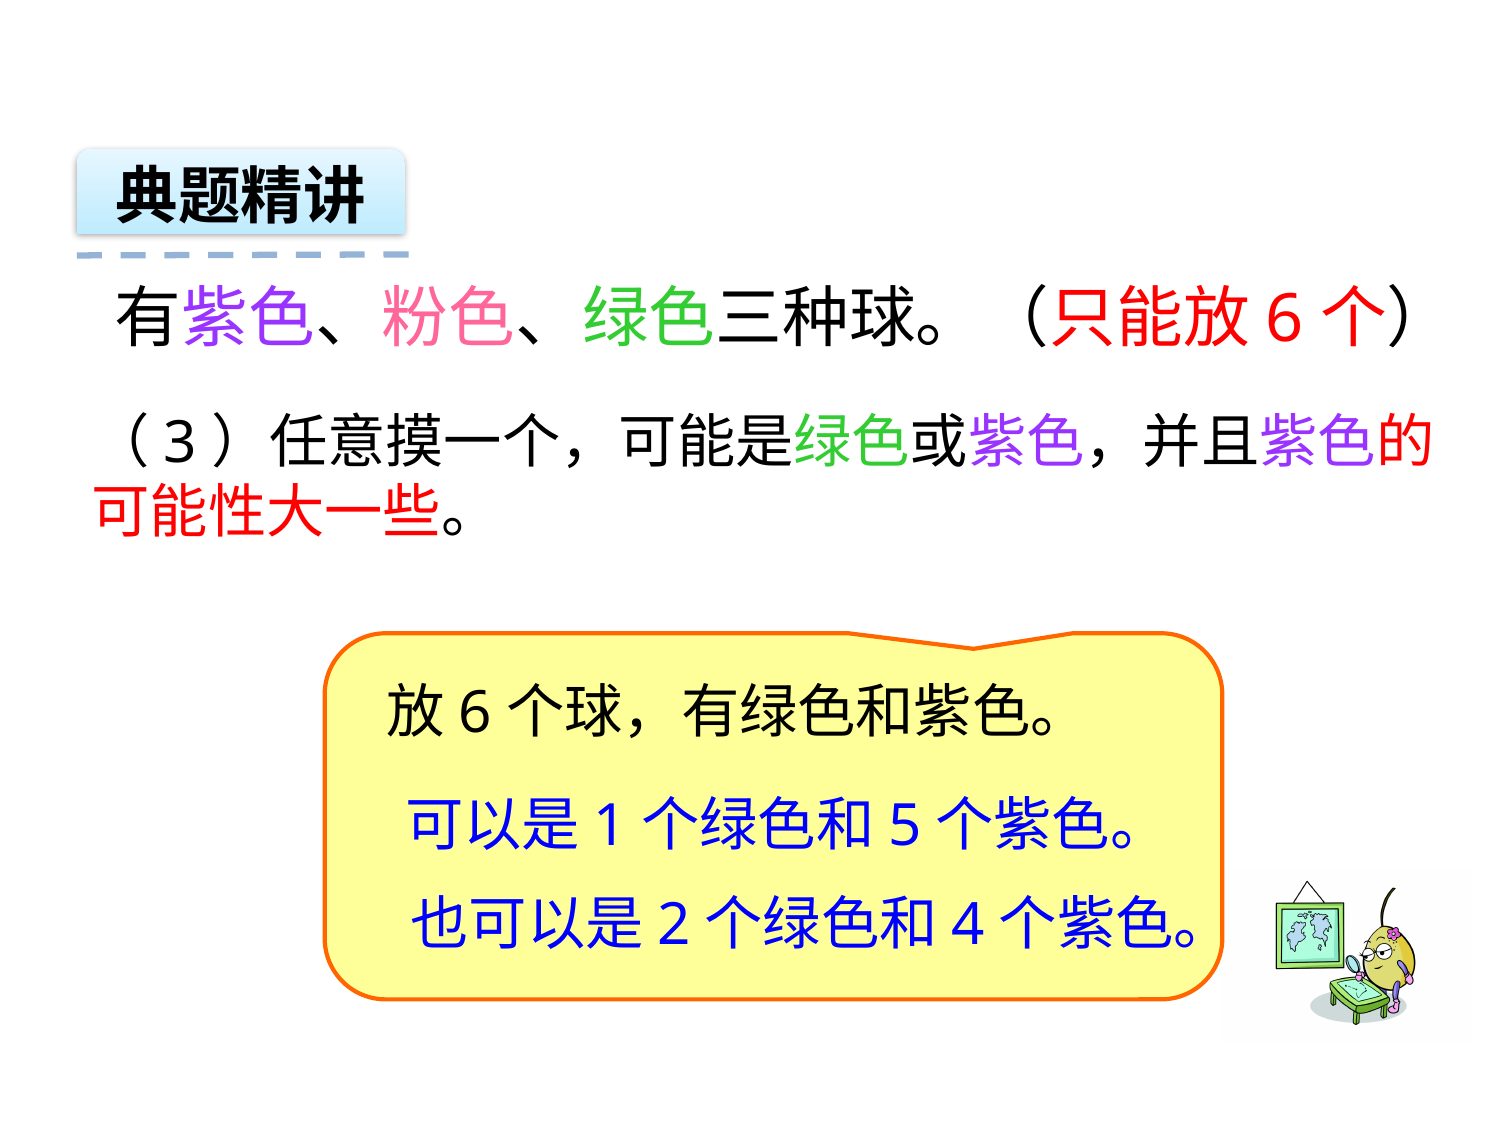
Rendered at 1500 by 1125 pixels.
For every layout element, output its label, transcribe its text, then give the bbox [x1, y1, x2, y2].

text_box [324, 633, 1223, 1000]
picture [1222, 869, 1471, 1044]
text_box （3）任意摸一个，可能是绿色或紫色，并且紫色的可能性大一些。 [76, 397, 1462, 552]
text_box 放6个球，有绿色和紫色。 [372, 666, 1140, 752]
text_box 有紫色、粉色、绿色三种球。（只能放6个） [100, 267, 1471, 362]
text_box 典题精讲 [76, 148, 406, 235]
text_box 可以是1个绿色和5个紫色。 [390, 779, 1184, 864]
text_box 也可以是2个绿色和4个紫色。 [395, 878, 1217, 964]
